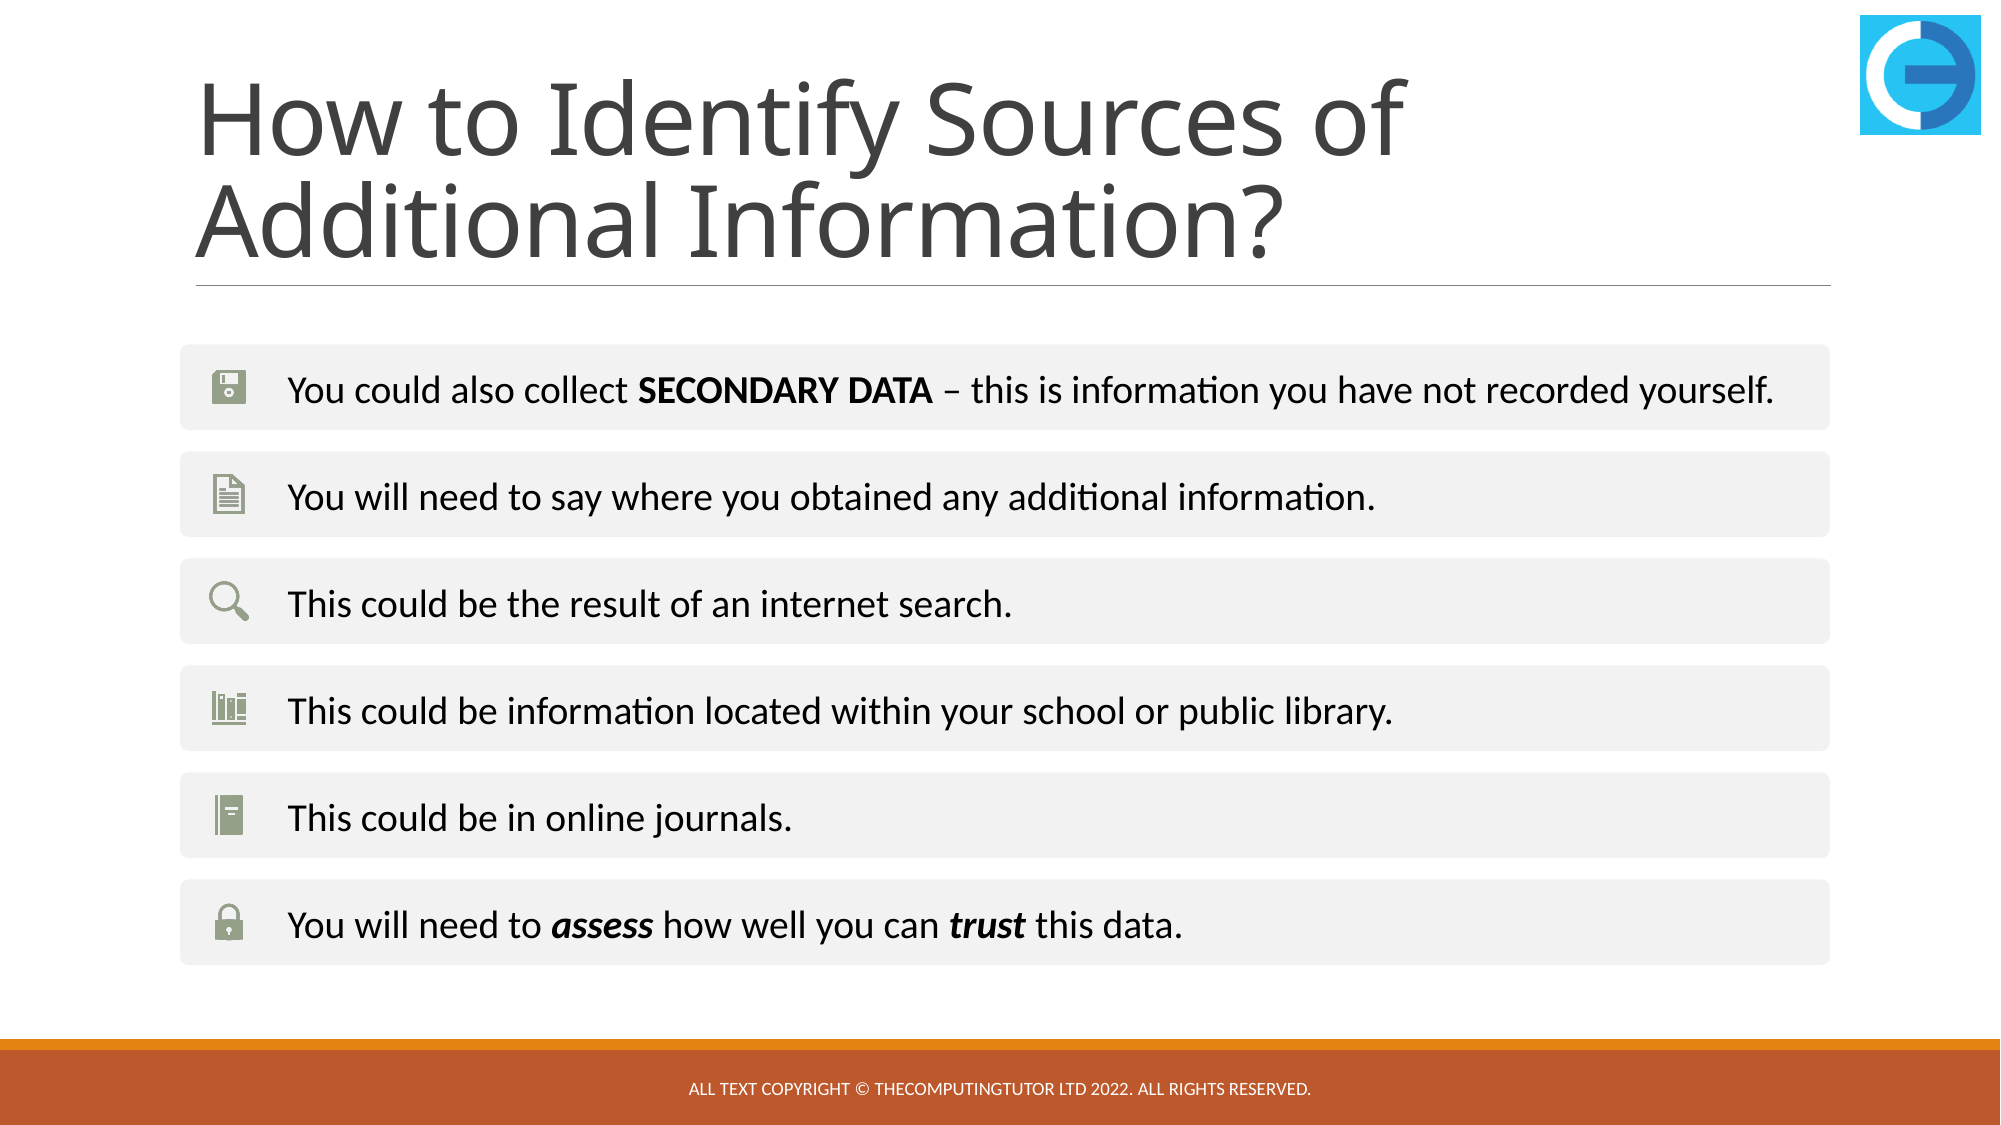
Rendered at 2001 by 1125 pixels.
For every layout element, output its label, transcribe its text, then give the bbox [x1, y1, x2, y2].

title How to Identify Sources of Additional Information? [180, 47, 1830, 285]
footer All text copyright © TheComputingTutor Ltd 2022. All rights Reserved. [604, 1059, 1396, 1120]
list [179, 343, 1831, 966]
picture [1860, 15, 1981, 135]
